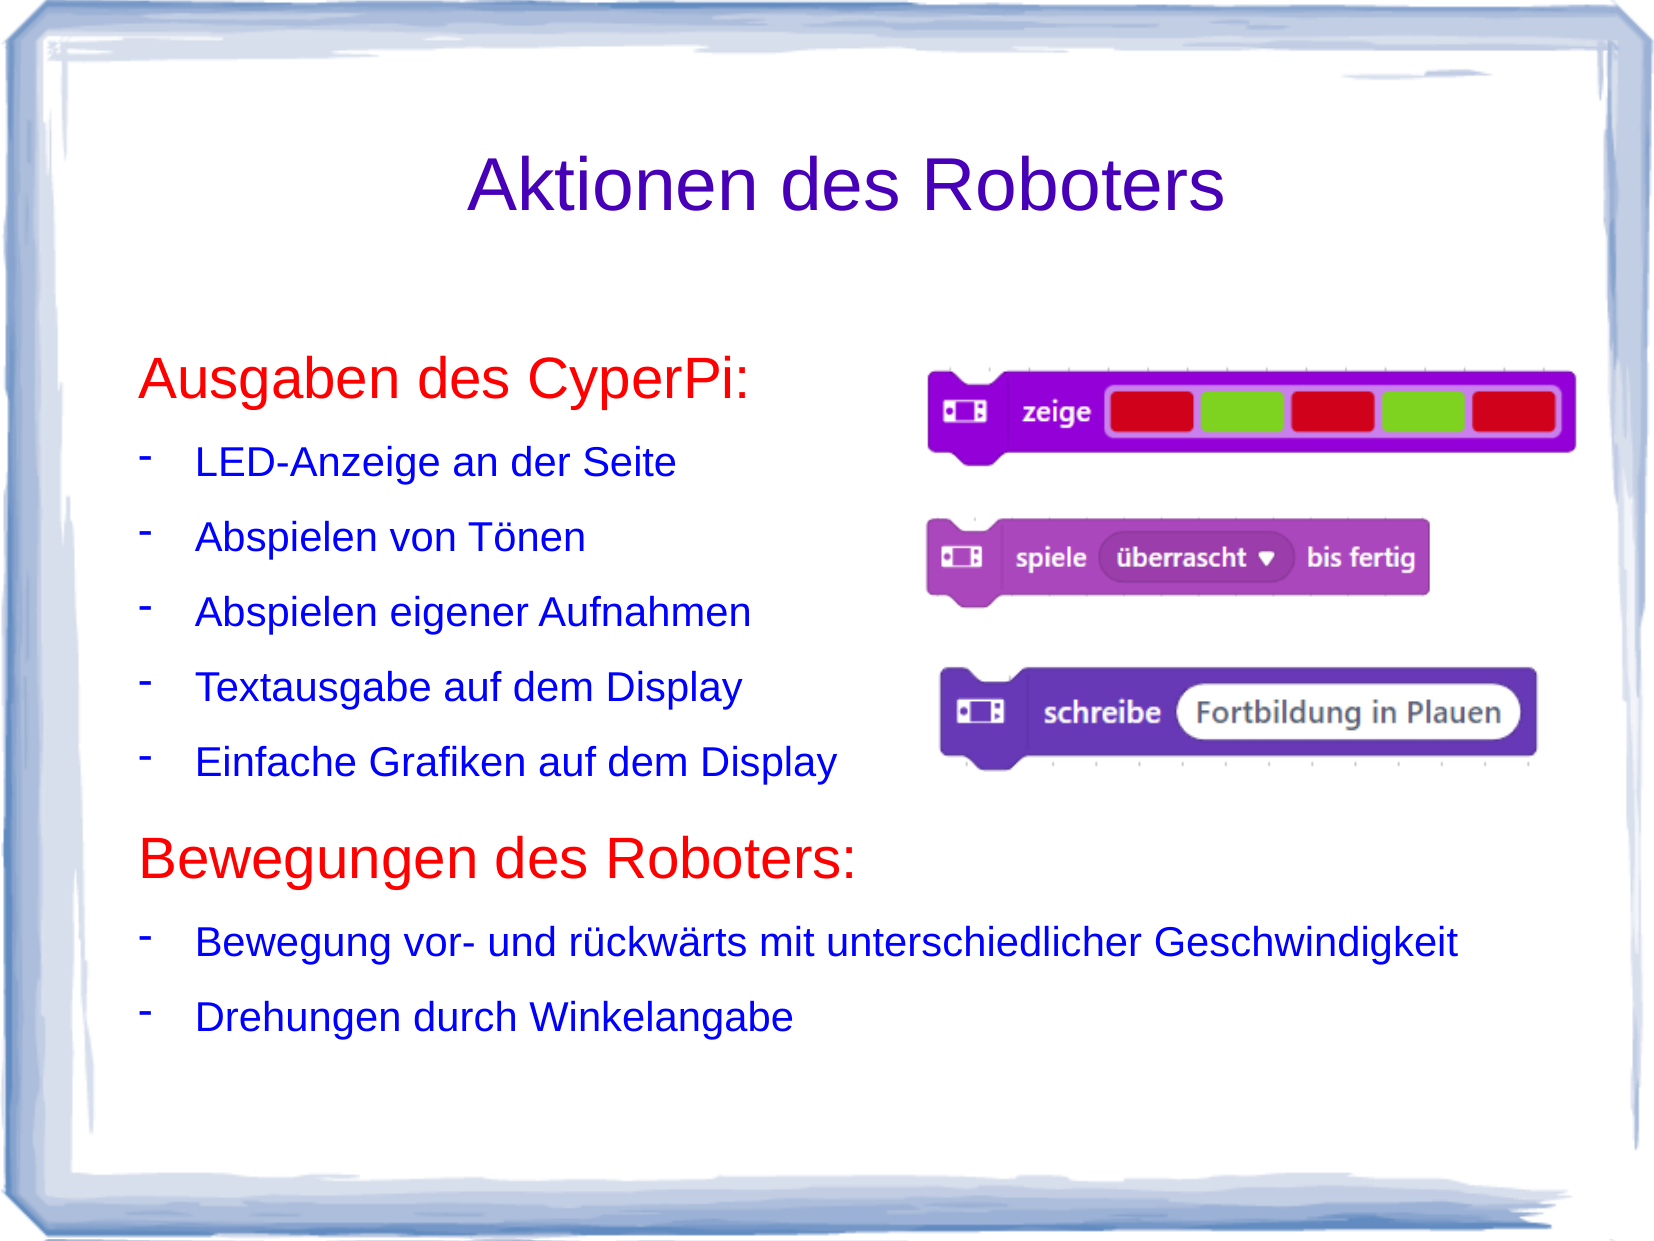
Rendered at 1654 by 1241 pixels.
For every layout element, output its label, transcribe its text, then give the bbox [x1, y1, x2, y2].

text_box Aktionen des Roboters Ausgaben des CyperPi: LED-Anzeige an der Seite Abspielen von Tönen Abspielen eigener Aufnahmen Textausgabe auf dem Display Einfache Grafiken auf dem Display Bewegungen des Roboters: Bewegung vor- und rückwärts mit unterschiedlicher Geschwindigkeit Drehungen durch Winkelangabe [123, 127, 1571, 1113]
picture [0, 0, 1654, 1241]
